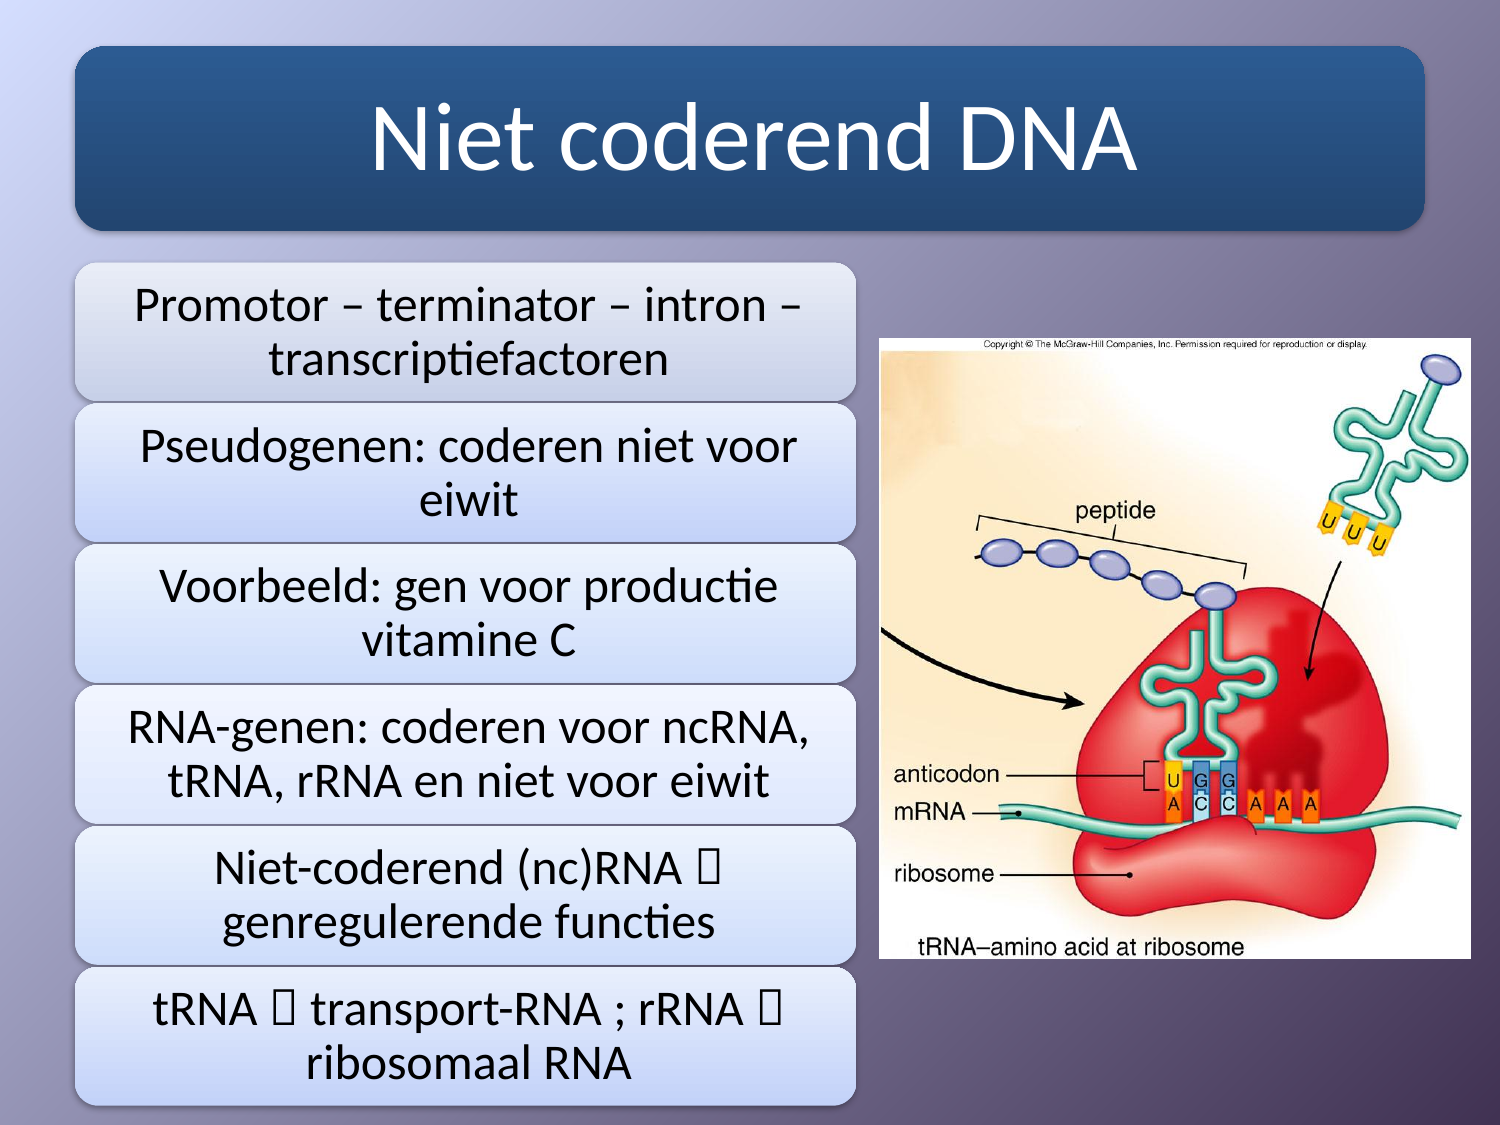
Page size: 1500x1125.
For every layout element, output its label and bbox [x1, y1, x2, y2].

picture [879, 337, 1471, 959]
list [74, 262, 857, 1107]
text_box [74, 44, 1426, 233]
